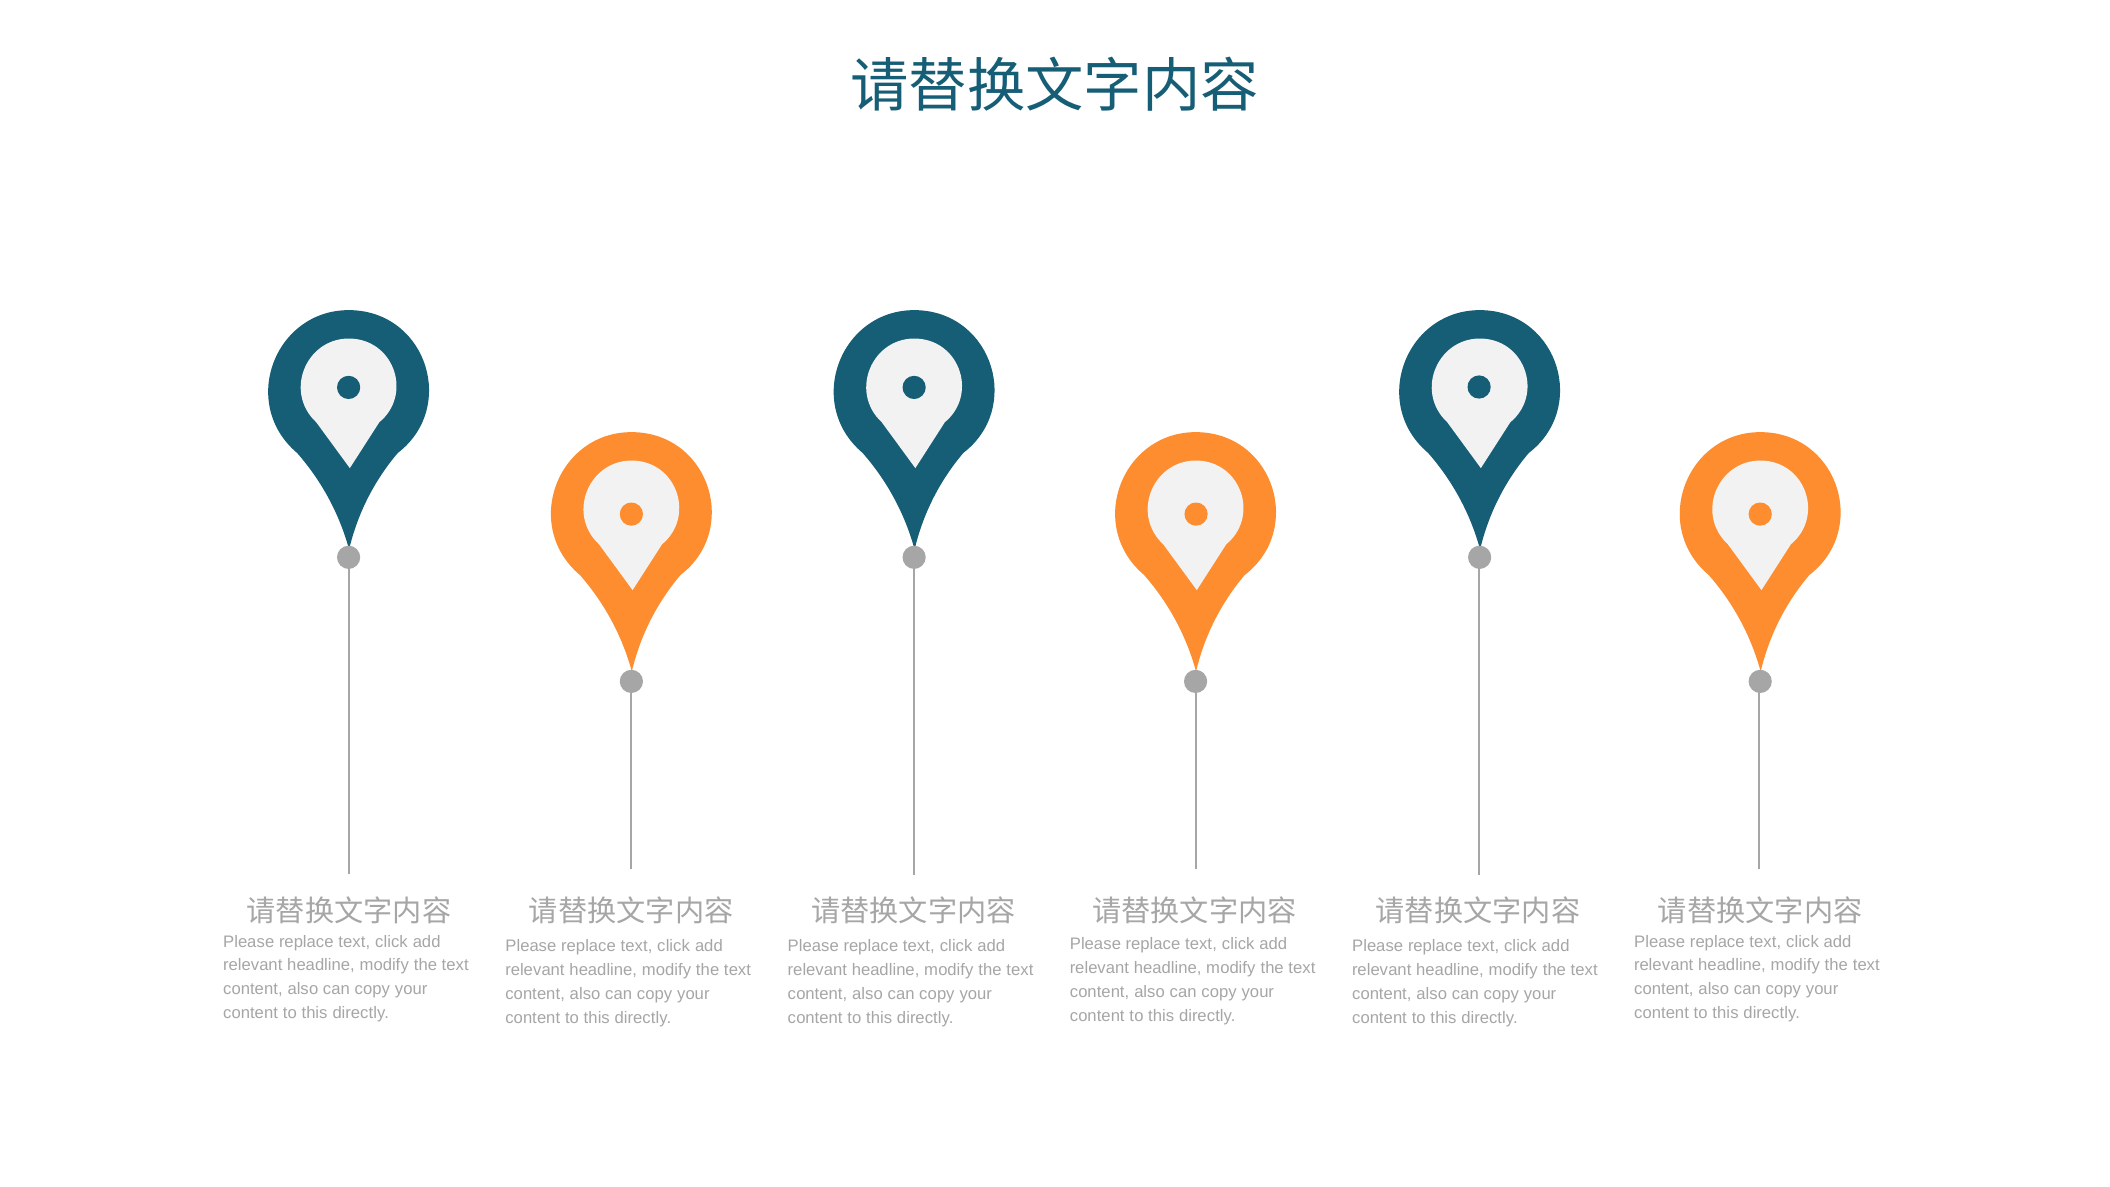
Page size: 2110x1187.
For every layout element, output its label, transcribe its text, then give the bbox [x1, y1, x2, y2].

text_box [1351, 310, 1604, 1027]
text_box 请替换文字内容 [795, 26, 1314, 125]
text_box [223, 310, 475, 1022]
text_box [787, 310, 1040, 1027]
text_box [505, 432, 758, 1027]
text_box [1069, 432, 1322, 1024]
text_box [1634, 432, 1887, 1022]
